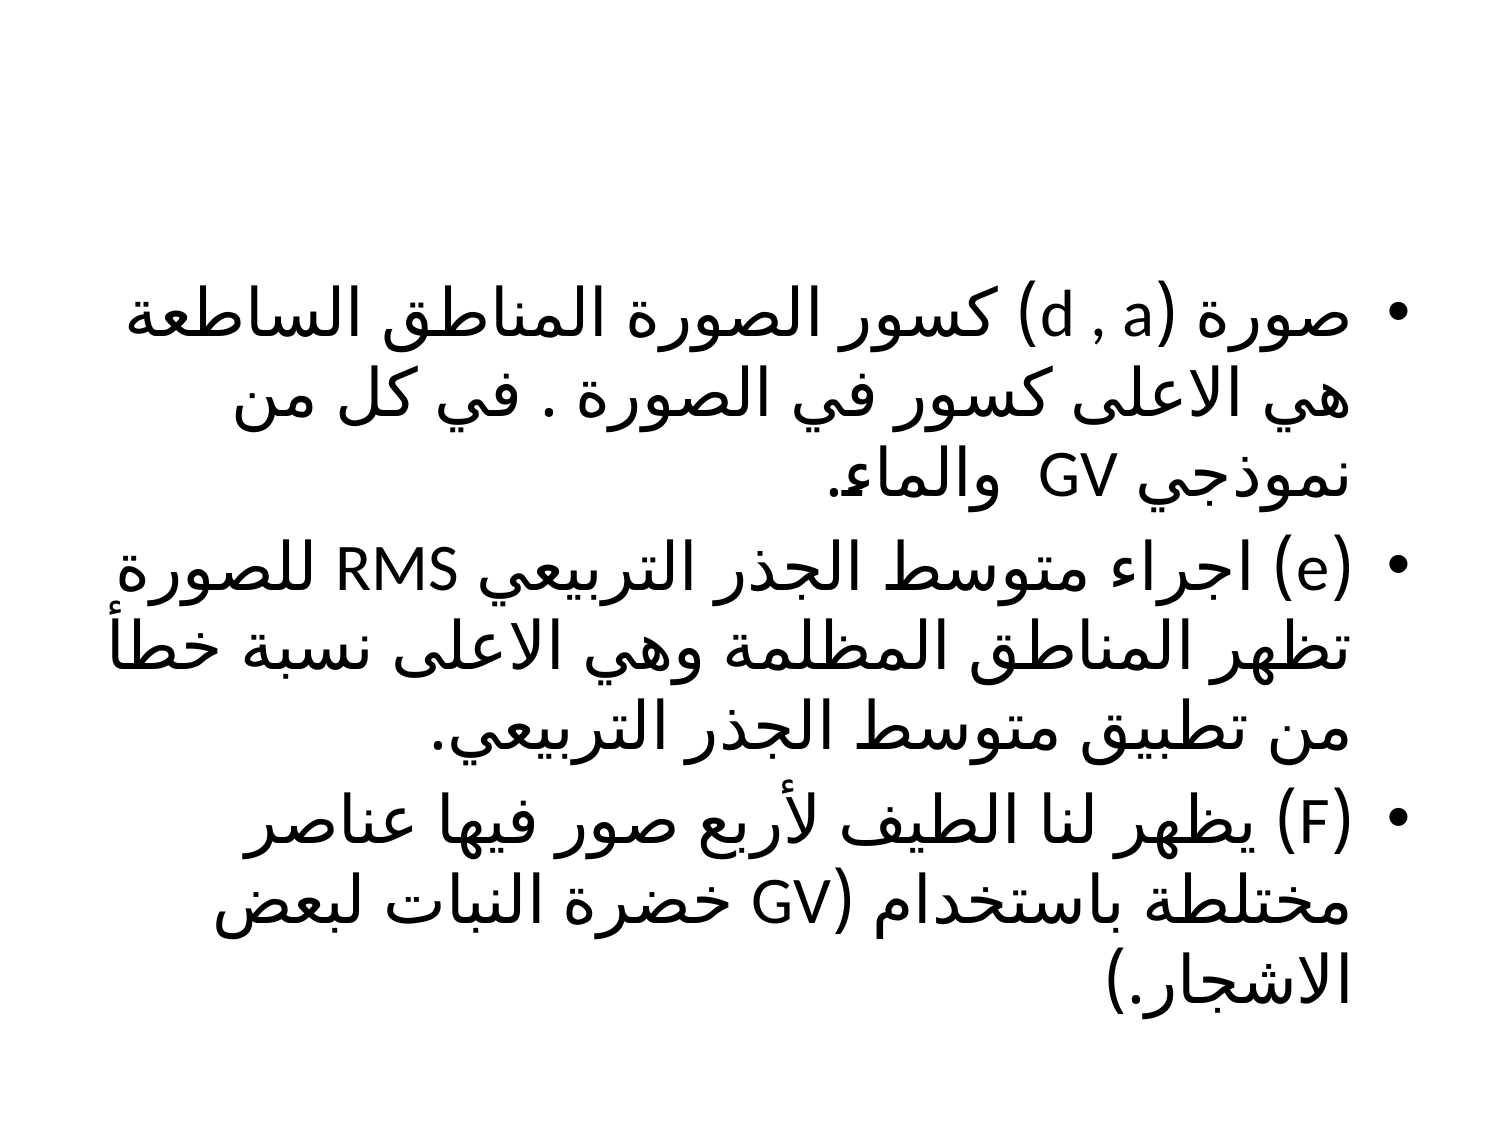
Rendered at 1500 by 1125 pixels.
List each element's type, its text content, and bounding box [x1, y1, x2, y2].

list صورة (d , a) كسور الصورة المناطق الساطعة هي الاعلى كسور في الصورة . في كل من نموذجي GV والماء. (e) اجراء متوسط الجذر التربيعي RMS للصورة تظهر المناطق المظلمة وهي الاعلى نسبة خطأ من تطبيق متوسط الجذر التربيعي. (F) يظهر لنا الطيف لأربع صور فيها عناصر مختلطة باستخدام (GV خضرة النبات لبعض الاشجار.) [75, 262, 1425, 1005]
